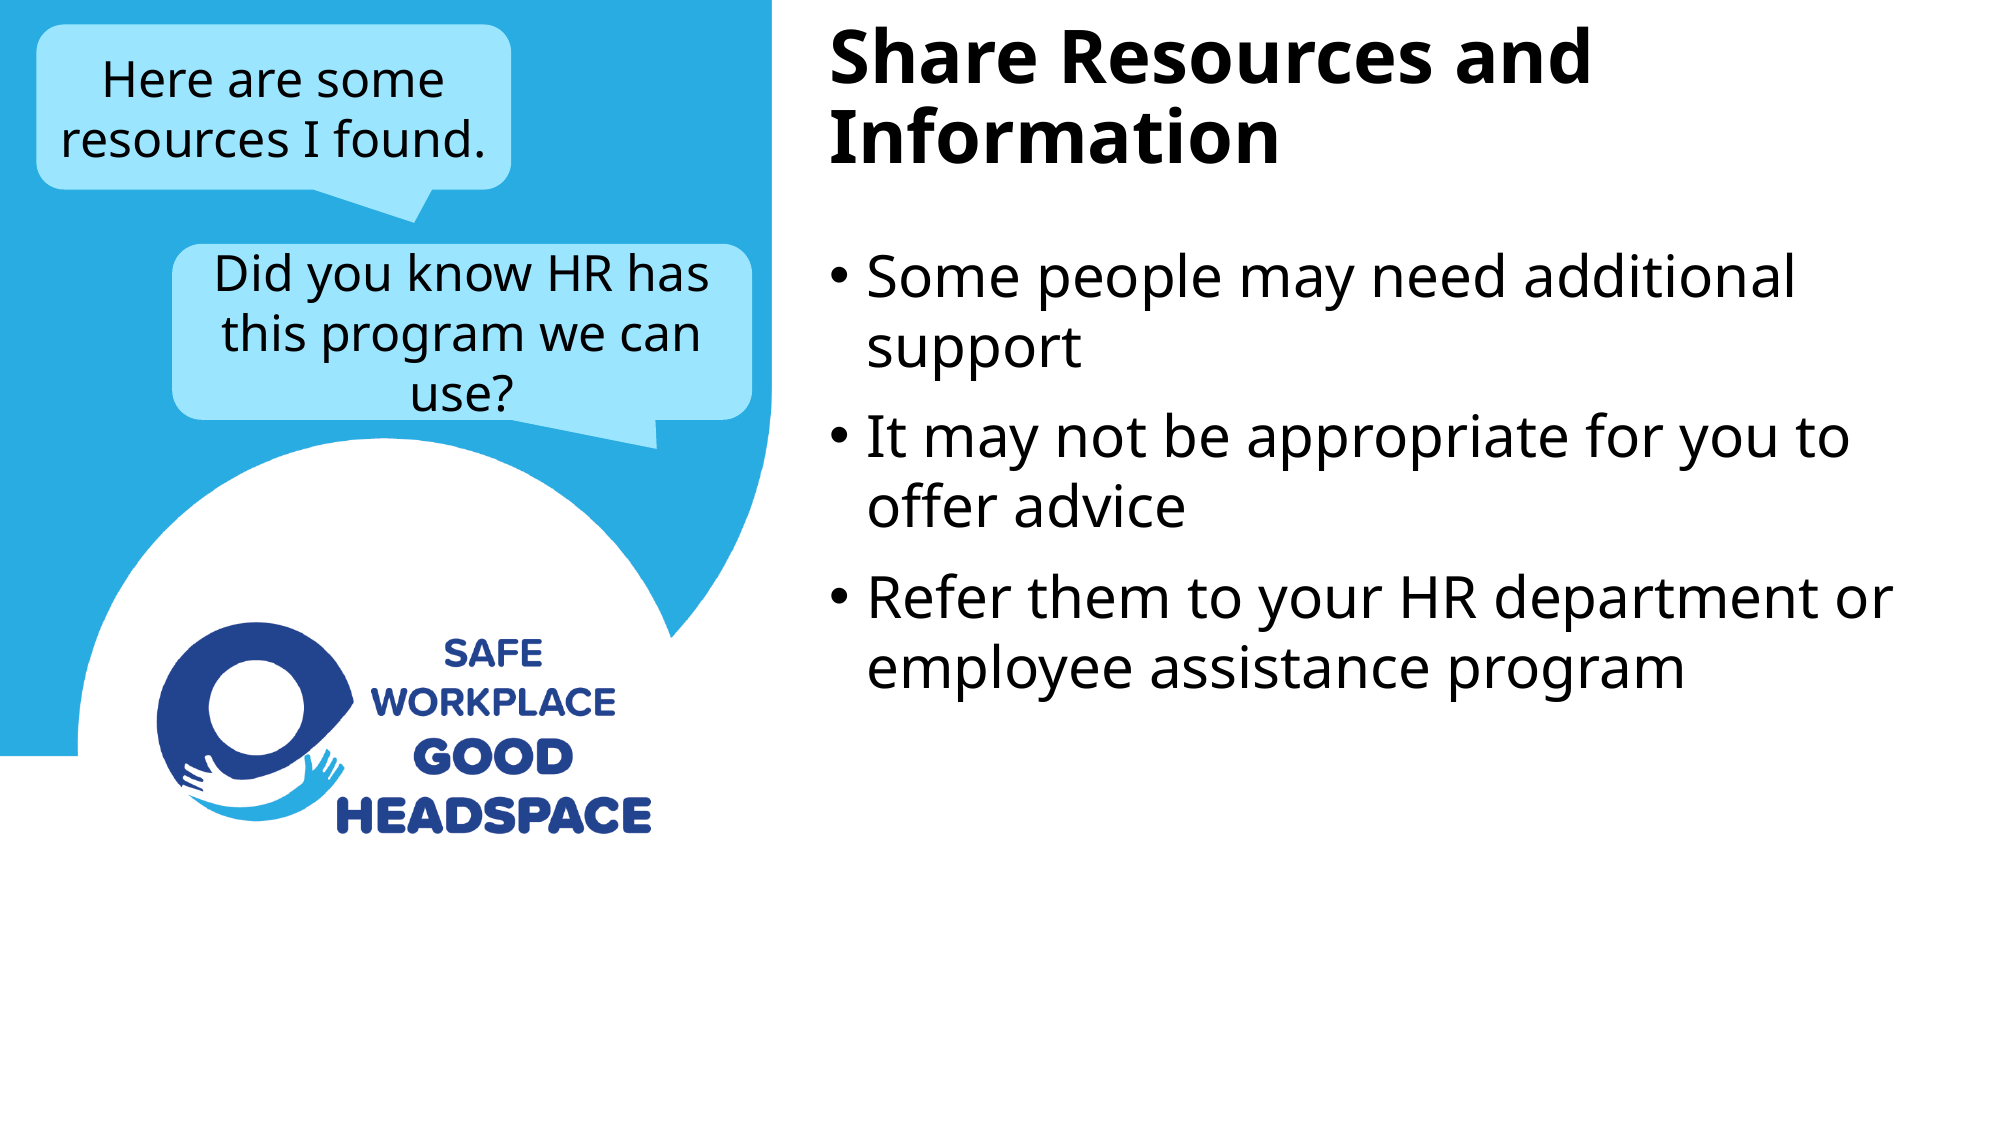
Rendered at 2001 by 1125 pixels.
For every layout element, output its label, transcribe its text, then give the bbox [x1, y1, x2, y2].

title Share Resources and Information [814, 11, 1988, 188]
text_box Did you know HR has this program we can use? [171, 242, 754, 451]
picture [0, 0, 2000, 1125]
text_box Here are some resources I found. [35, 23, 513, 225]
list Some people may need additional support It may not be appropriate for you to offer advice Refer them to your HR department or employee assistance program [814, 231, 1988, 1068]
